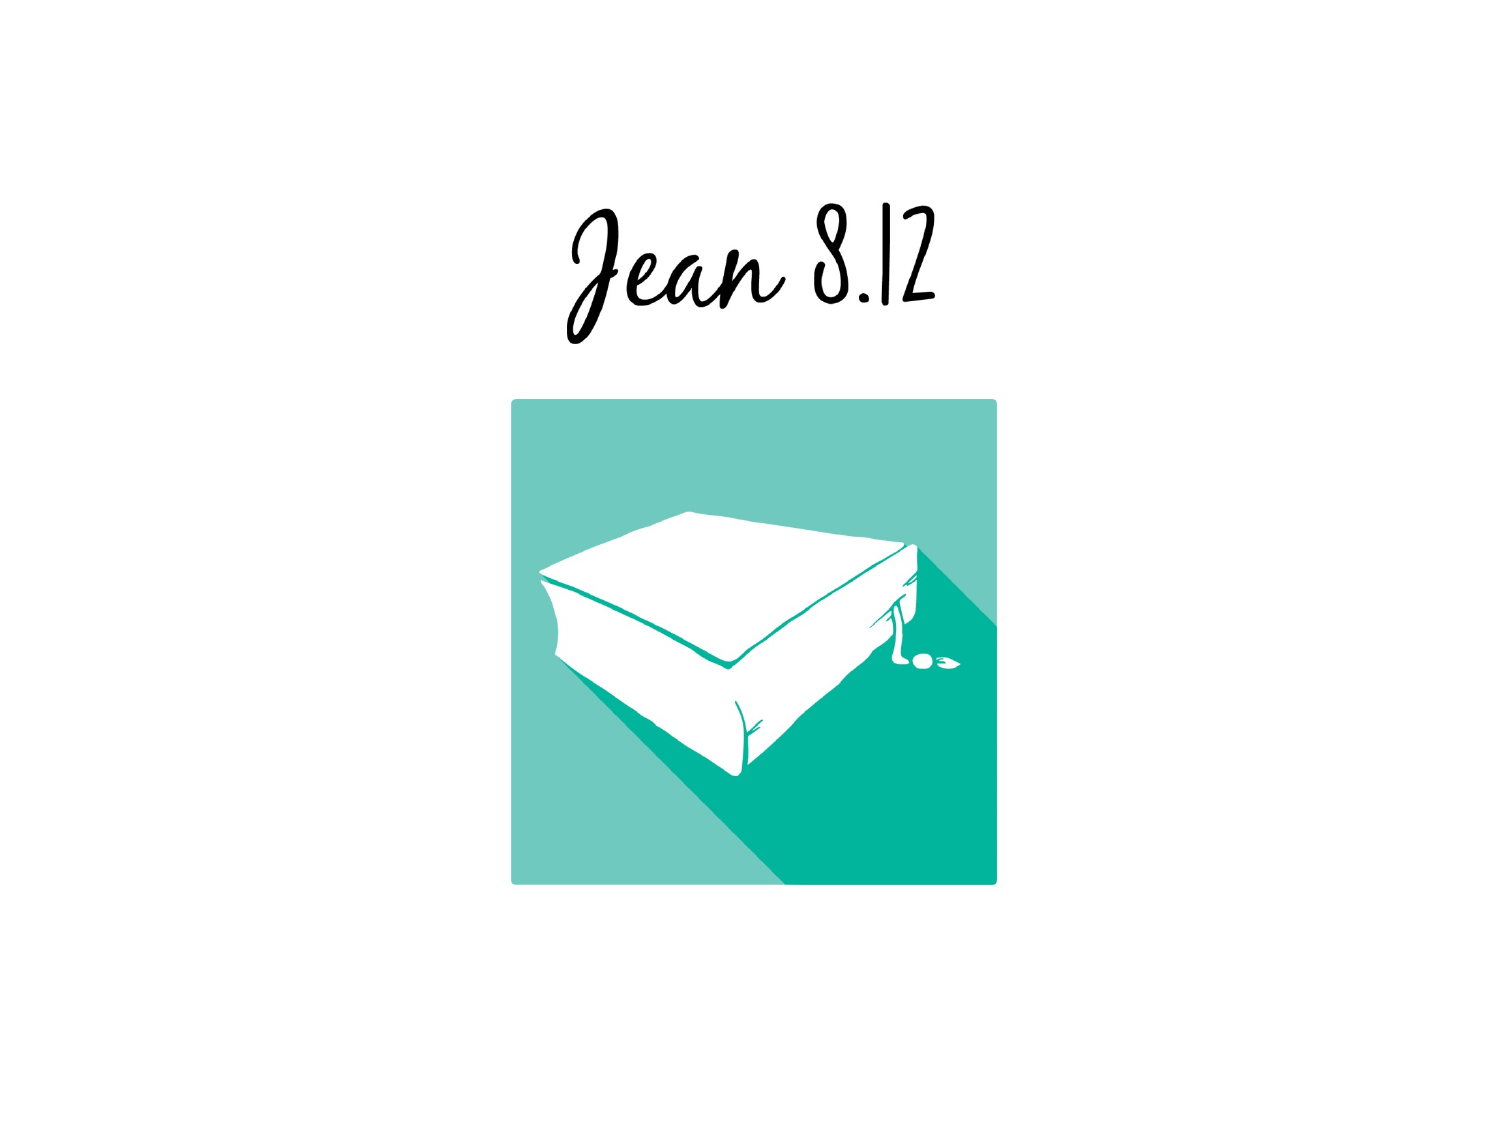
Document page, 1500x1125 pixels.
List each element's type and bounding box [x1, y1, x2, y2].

picture [218, 160, 1343, 1104]
